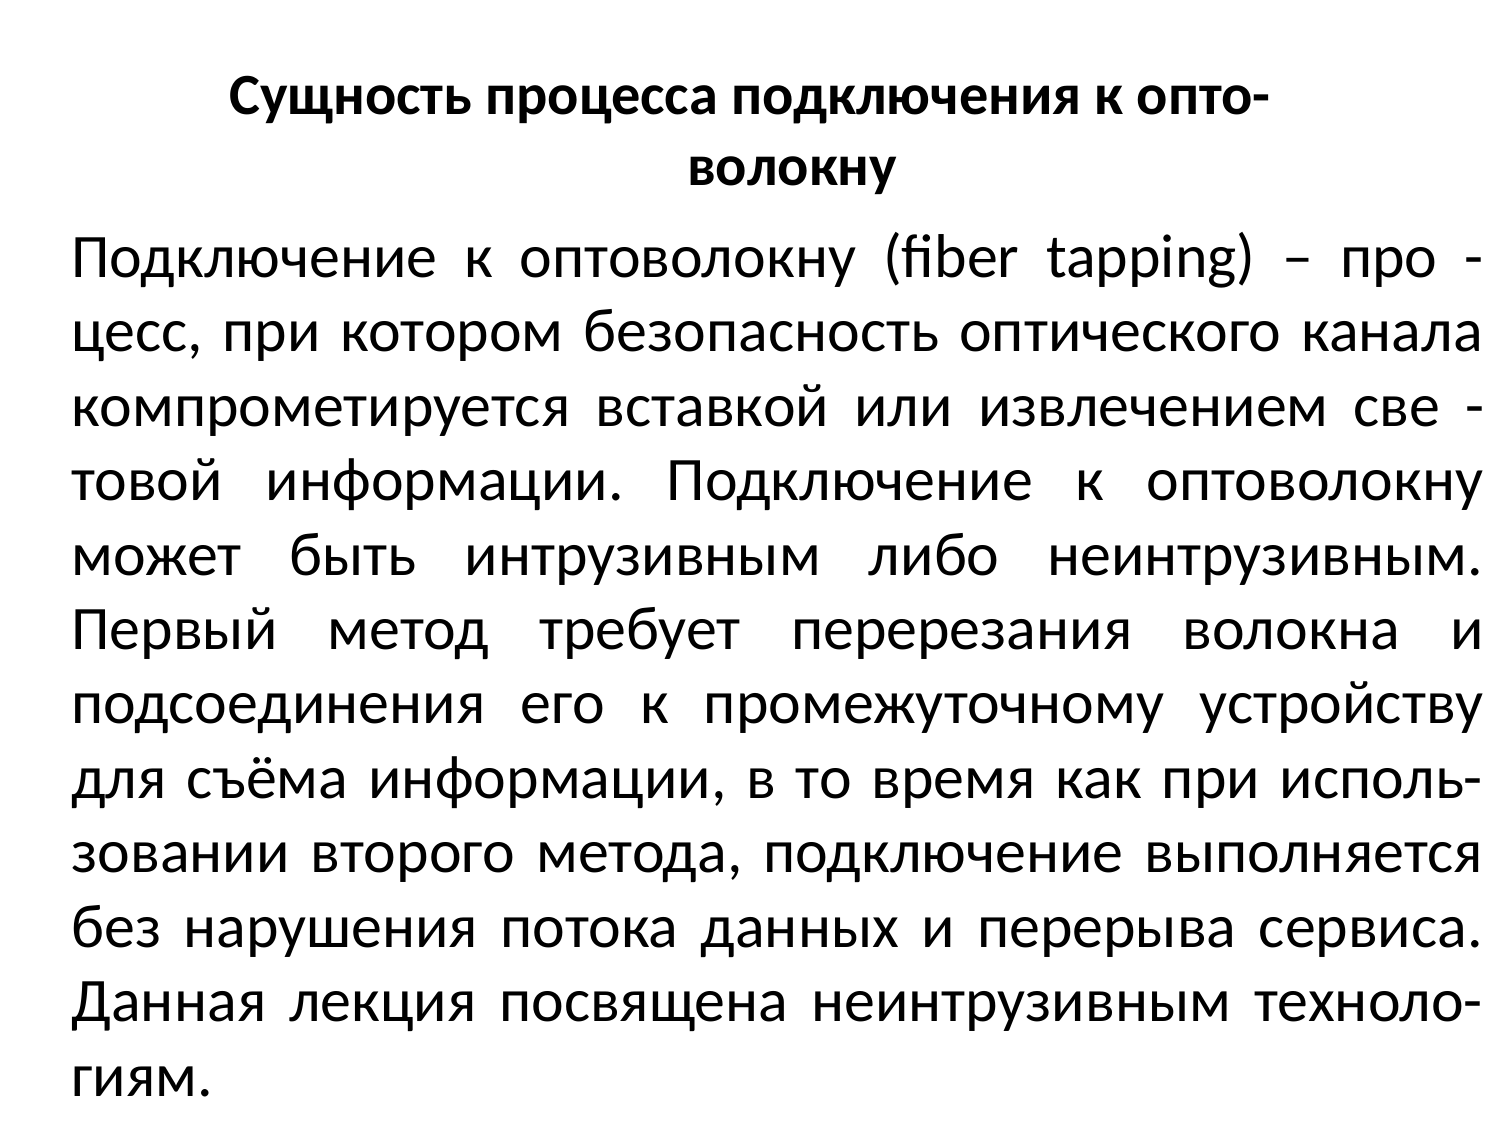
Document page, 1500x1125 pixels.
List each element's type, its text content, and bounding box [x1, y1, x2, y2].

title Сущность процесса подключения к опто- волокну [74, 44, 1426, 207]
list Подключение к оптоволокну (fiber tapping) – про -цесс, при котором безопасность оптического канала компрометируется вставкой или извлечением све -товой информации. Подключение к оптоволокну может быть интрузивным либо неинтрузивным. Первый метод требует перерезания волокна и подсоединения его к промежуточному устройству для съёма информации, в то время как при исполь-зовании второго метода, подключение выполняется без нарушения потока данных и перерыва сервиса. Данная лекция посвящена неинтрузивным техноло- гиям. [0, 207, 1500, 1125]
